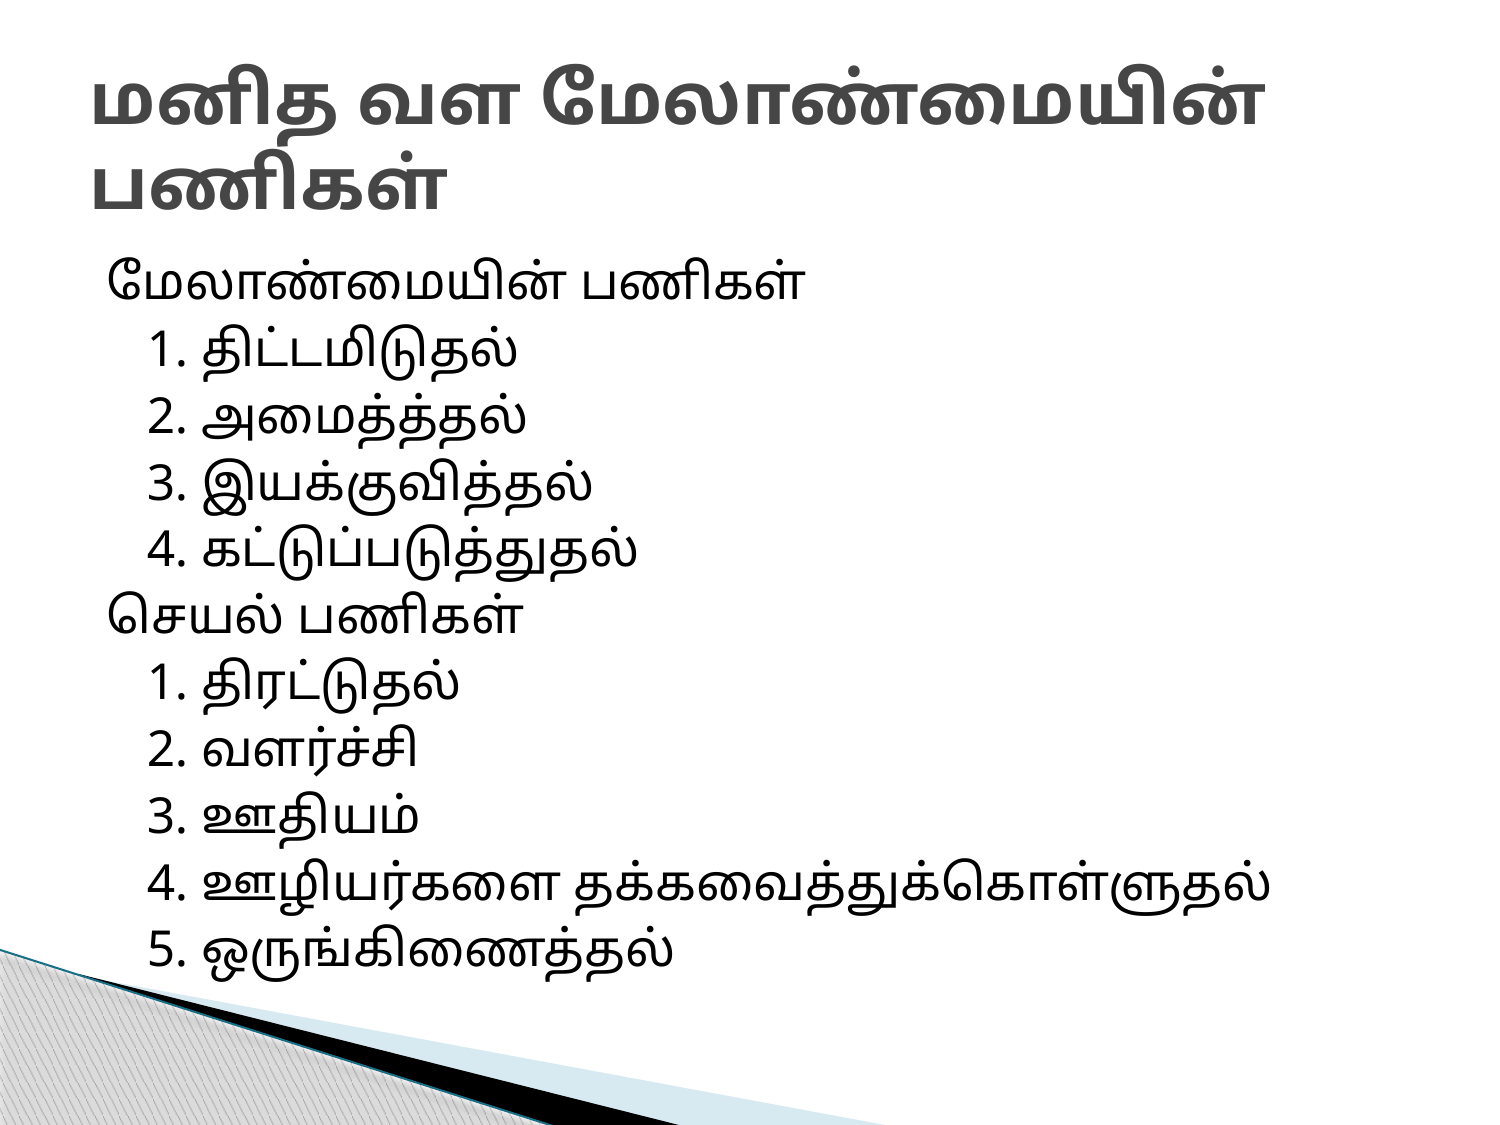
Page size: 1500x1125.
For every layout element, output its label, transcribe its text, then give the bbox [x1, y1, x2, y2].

list மேலாண்மையின் பணிகள் 1. திட்டமிடுதல் 2. அமைத்த்தல் 3. இயக்குவித்தல் 4. கட்டுப்படுத்துதல் செயல் பணிகள் 1. திரட்டுதல் 2. வளர்ச்சி 3. ஊதியம் 4. ஊழியர்களை தக்கவைத்துக்கொள்ளுதல் 5. ஒருங்கிணைத்தல் [75, 243, 1425, 986]
title மனித வள மேலாண்மையின் பணிகள் [75, 45, 1425, 233]
